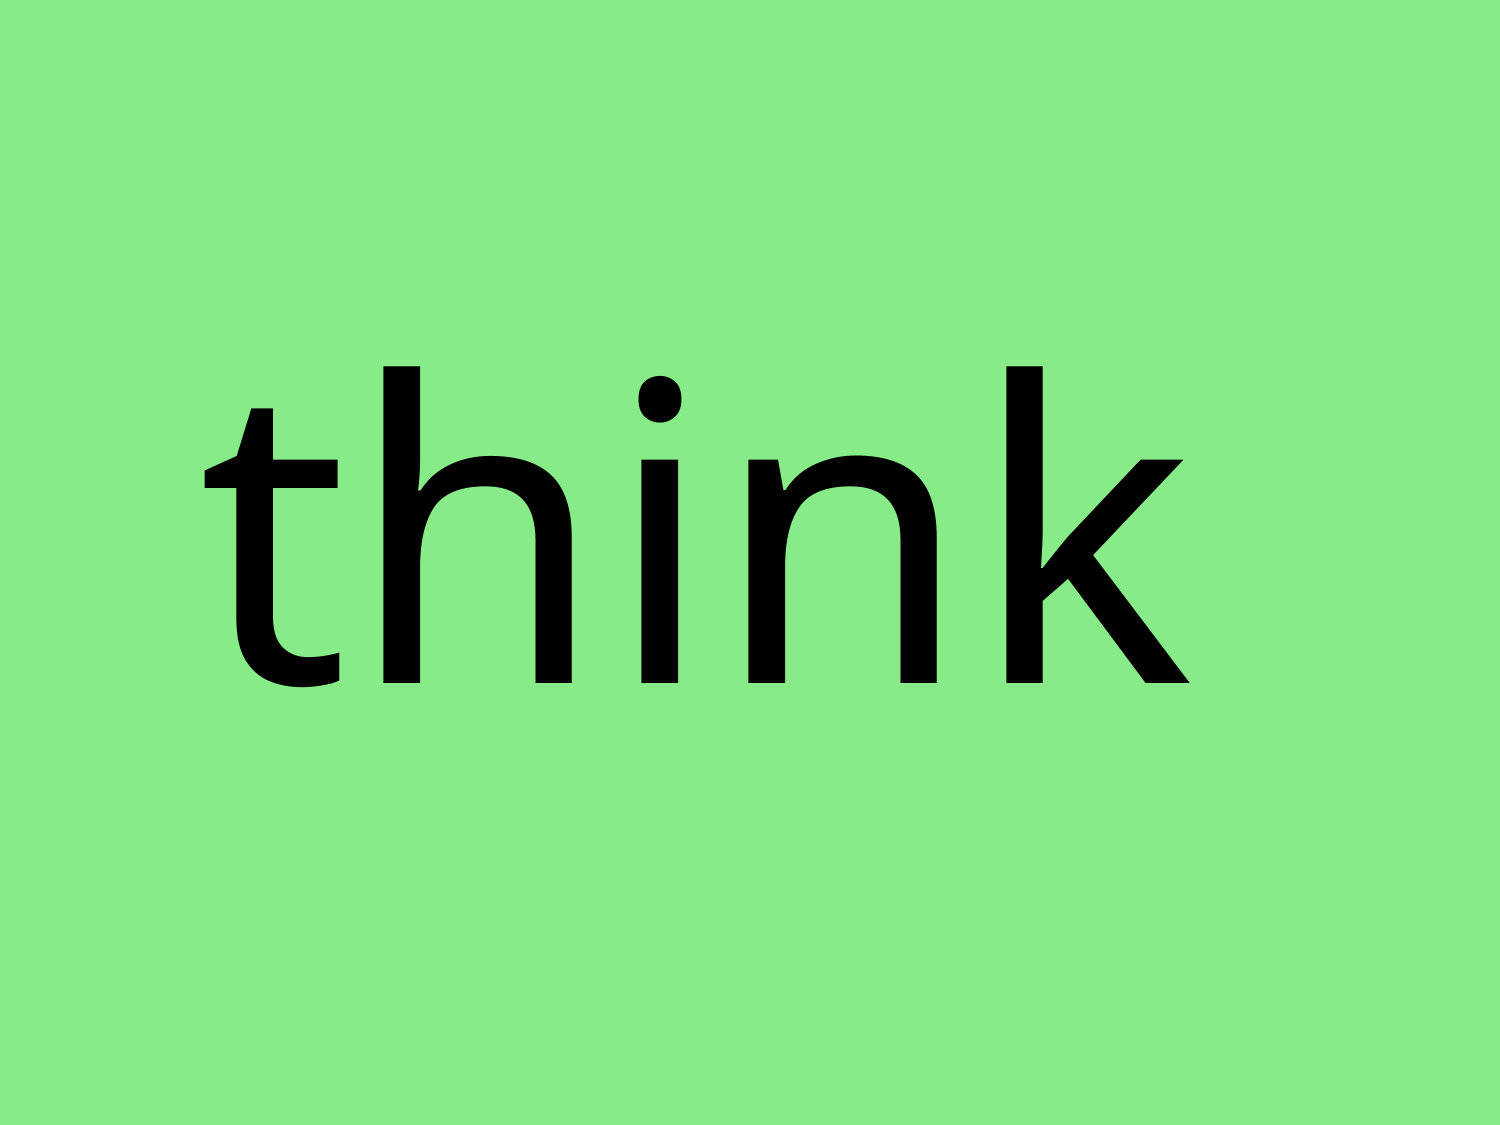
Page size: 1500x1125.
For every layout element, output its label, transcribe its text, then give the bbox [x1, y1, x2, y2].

text_box think [41, 259, 1459, 775]
